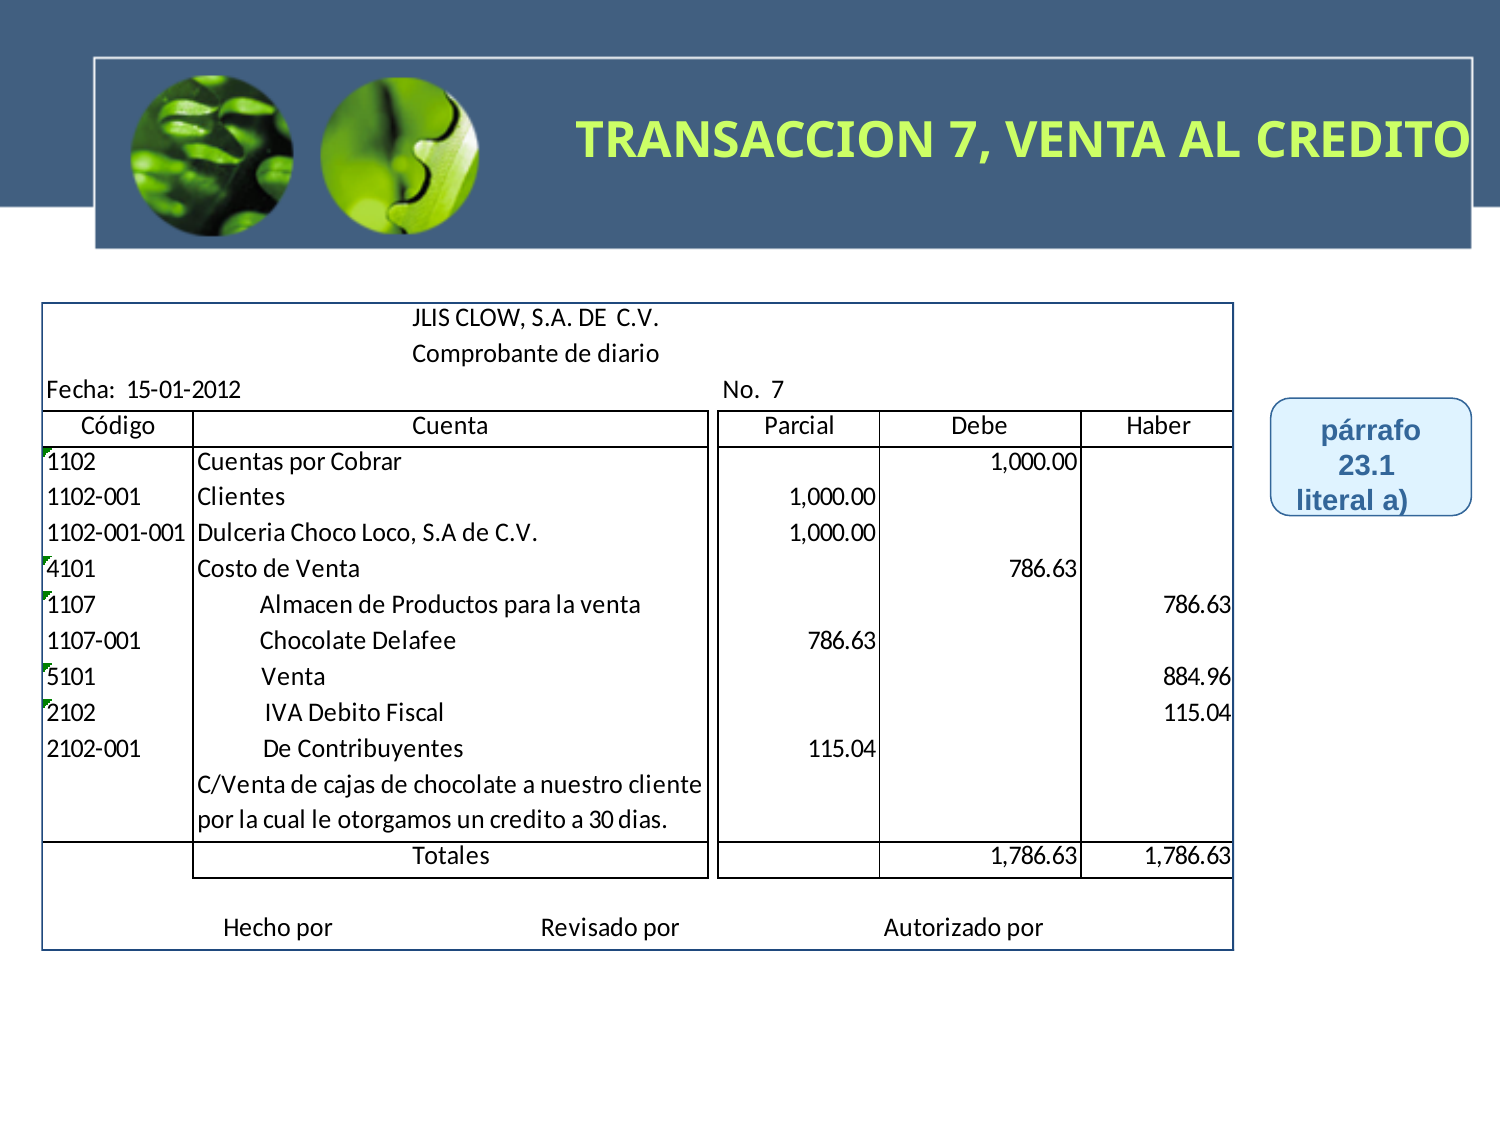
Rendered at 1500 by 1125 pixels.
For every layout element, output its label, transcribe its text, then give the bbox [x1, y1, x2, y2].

title TRANSACCION 7, VENTA AL CREDITO [401, 54, 1500, 280]
text_box párrafo 23.1 literal a) [1270, 398, 1472, 516]
picture [0, 0, 1500, 1125]
